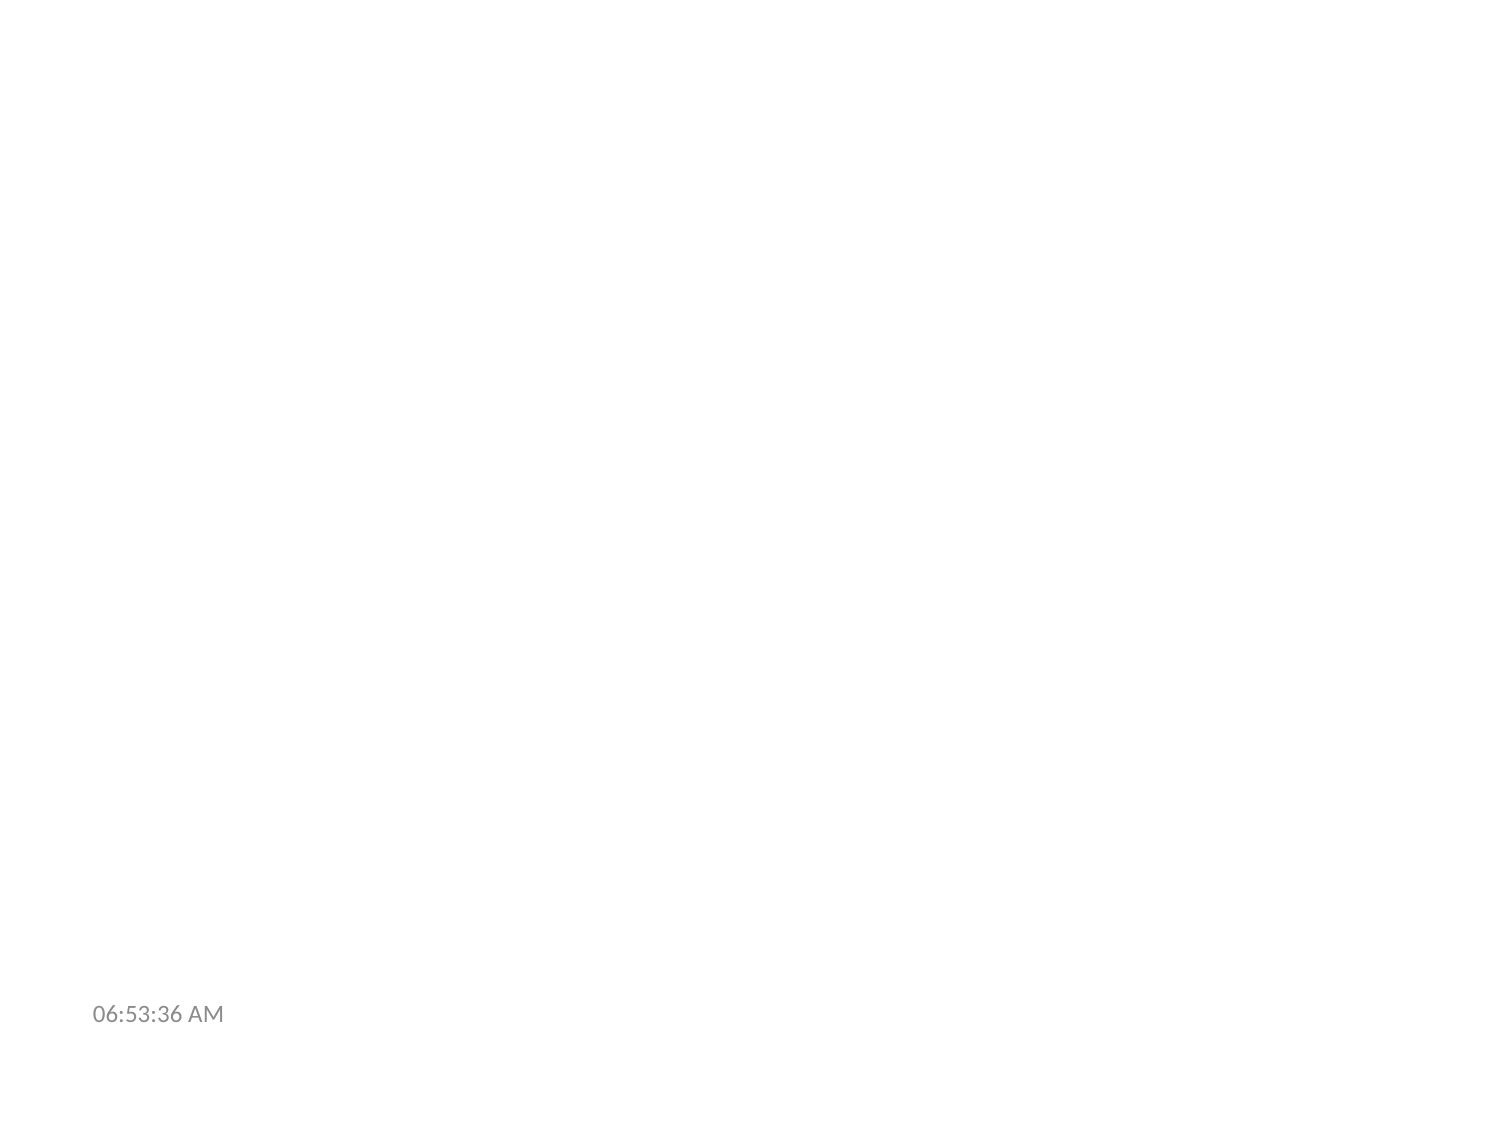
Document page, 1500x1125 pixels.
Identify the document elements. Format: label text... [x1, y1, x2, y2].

text_box 3:35:09 PM [77, 982, 428, 1043]
